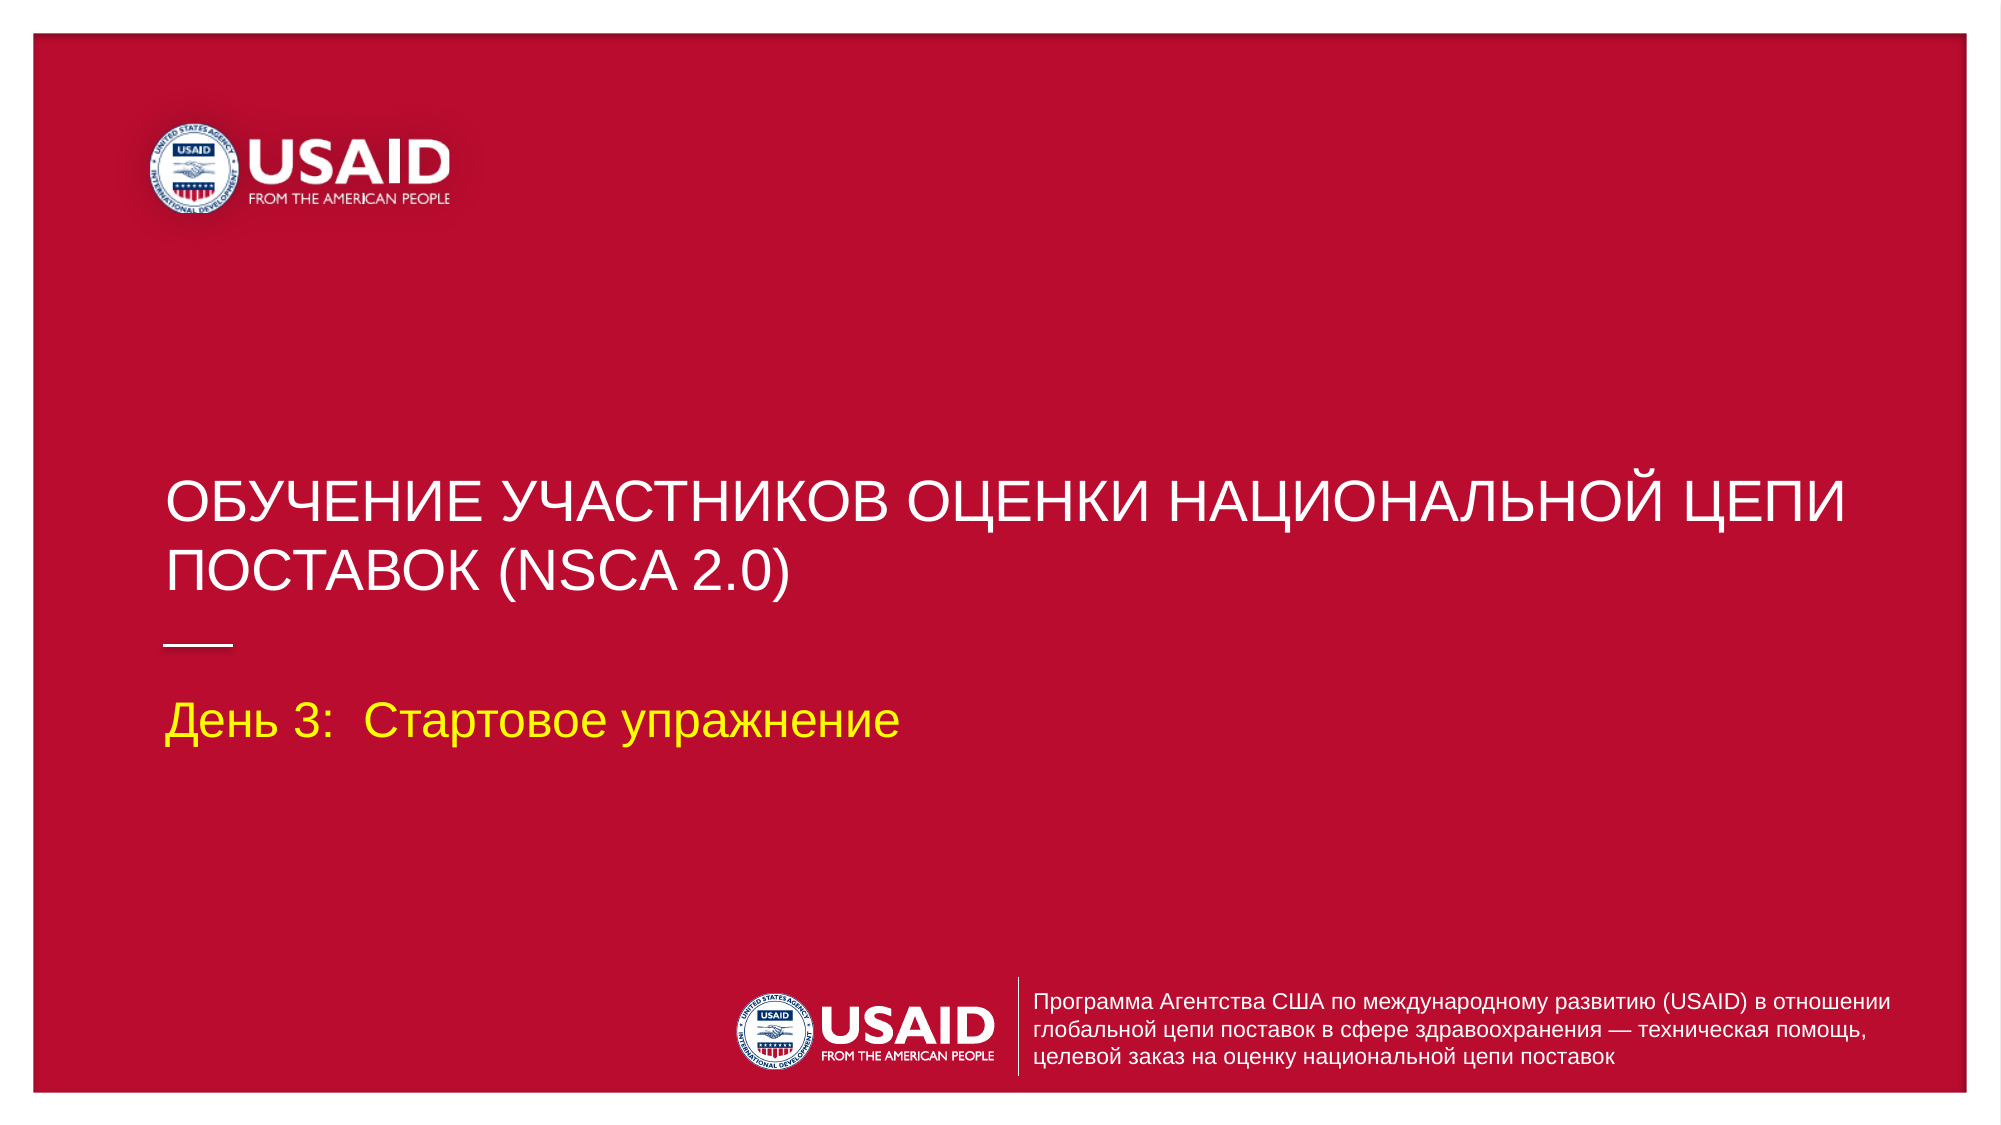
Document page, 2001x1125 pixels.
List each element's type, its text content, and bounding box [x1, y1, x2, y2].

picture [730, 987, 1005, 1081]
subtitle День 3: Стартовое упражнение [150, 680, 1098, 943]
title ОБУЧЕНИЕ УЧАСТНИКОВ ОЦЕНКИ НАЦИОНАЛЬНОЙ ЦЕПИ ПОСТАВОК (NSCA 2.0) [150, 347, 1891, 610]
text_box Программа Агентства США по международному развитию (USAID) в отношении глобальной цепи поставок в сфере здравоохранения ― техническая помощь, целевой заказ на оценку национальной цепи поставок [1019, 979, 1989, 1077]
